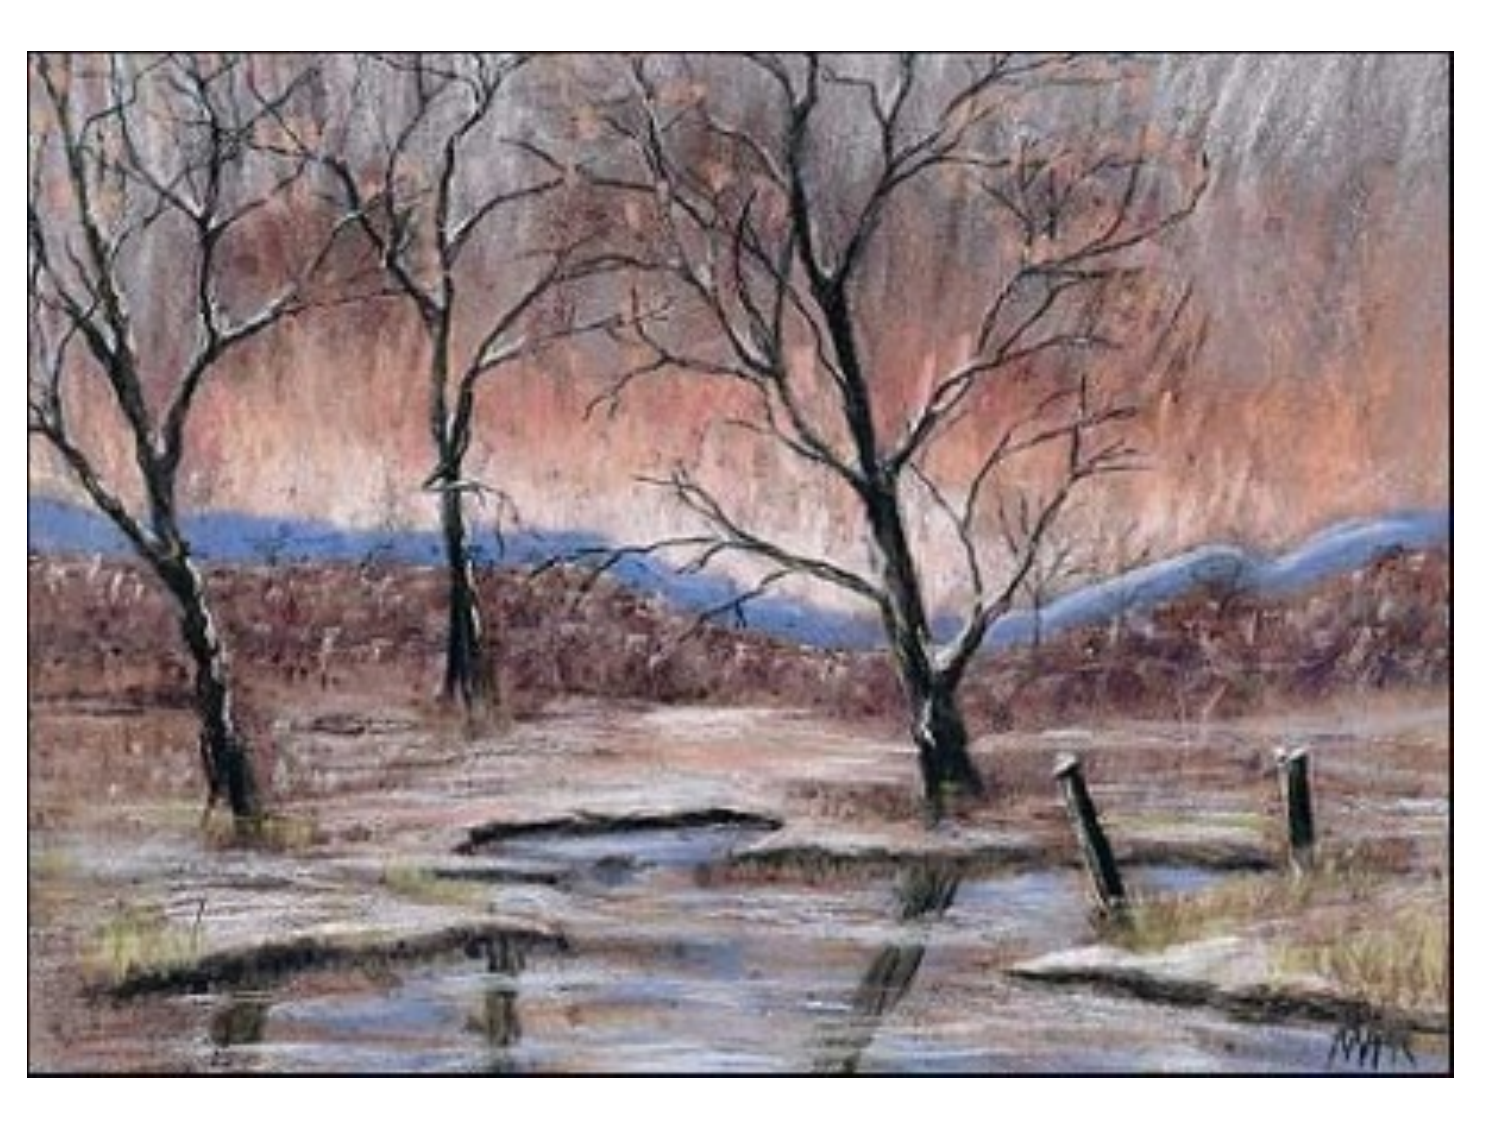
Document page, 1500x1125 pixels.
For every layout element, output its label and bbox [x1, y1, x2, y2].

picture [27, 51, 1454, 1079]
